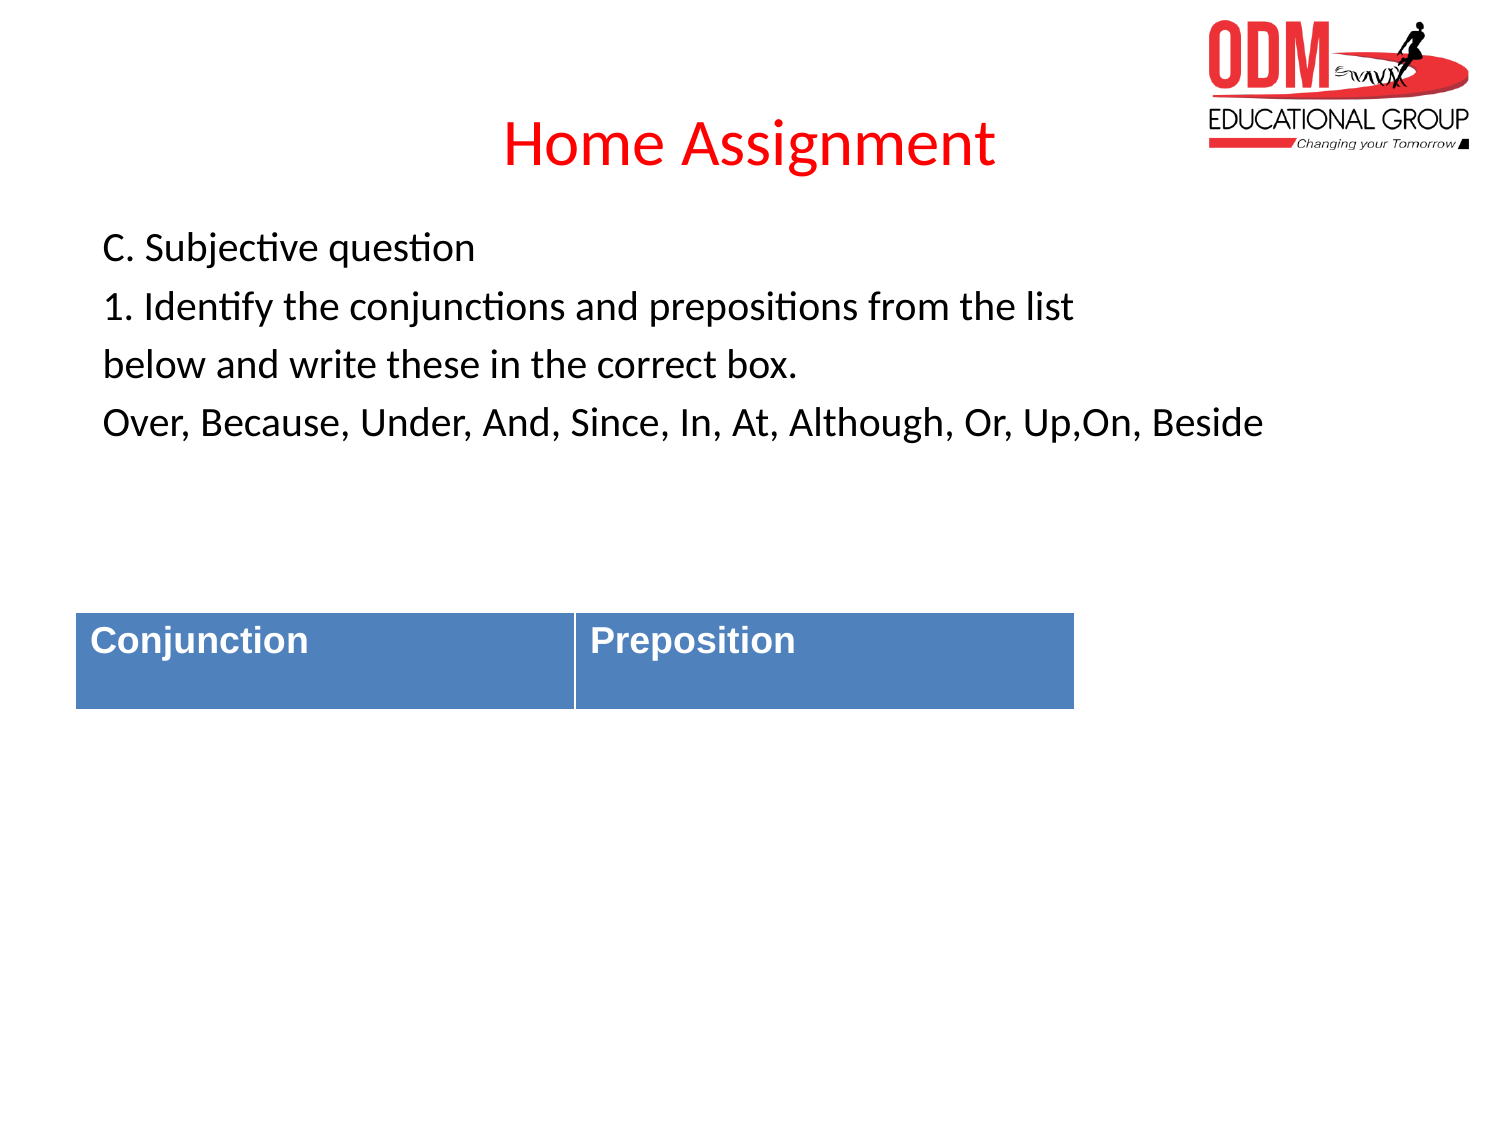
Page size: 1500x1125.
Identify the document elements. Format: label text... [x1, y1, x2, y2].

table_header Conjunction [76, 613, 574, 709]
picture [1209, 20, 1469, 150]
title Home Assignment [75, 45, 1425, 233]
list C. Subjective question 1. Identify the conjunctions and prepositions from the list below and write these in the correct box. Over, Because, Under, And, Since, In, At, Although, Or, Up,On, Beside [87, 212, 1438, 955]
table_header Preposition [576, 613, 1074, 709]
